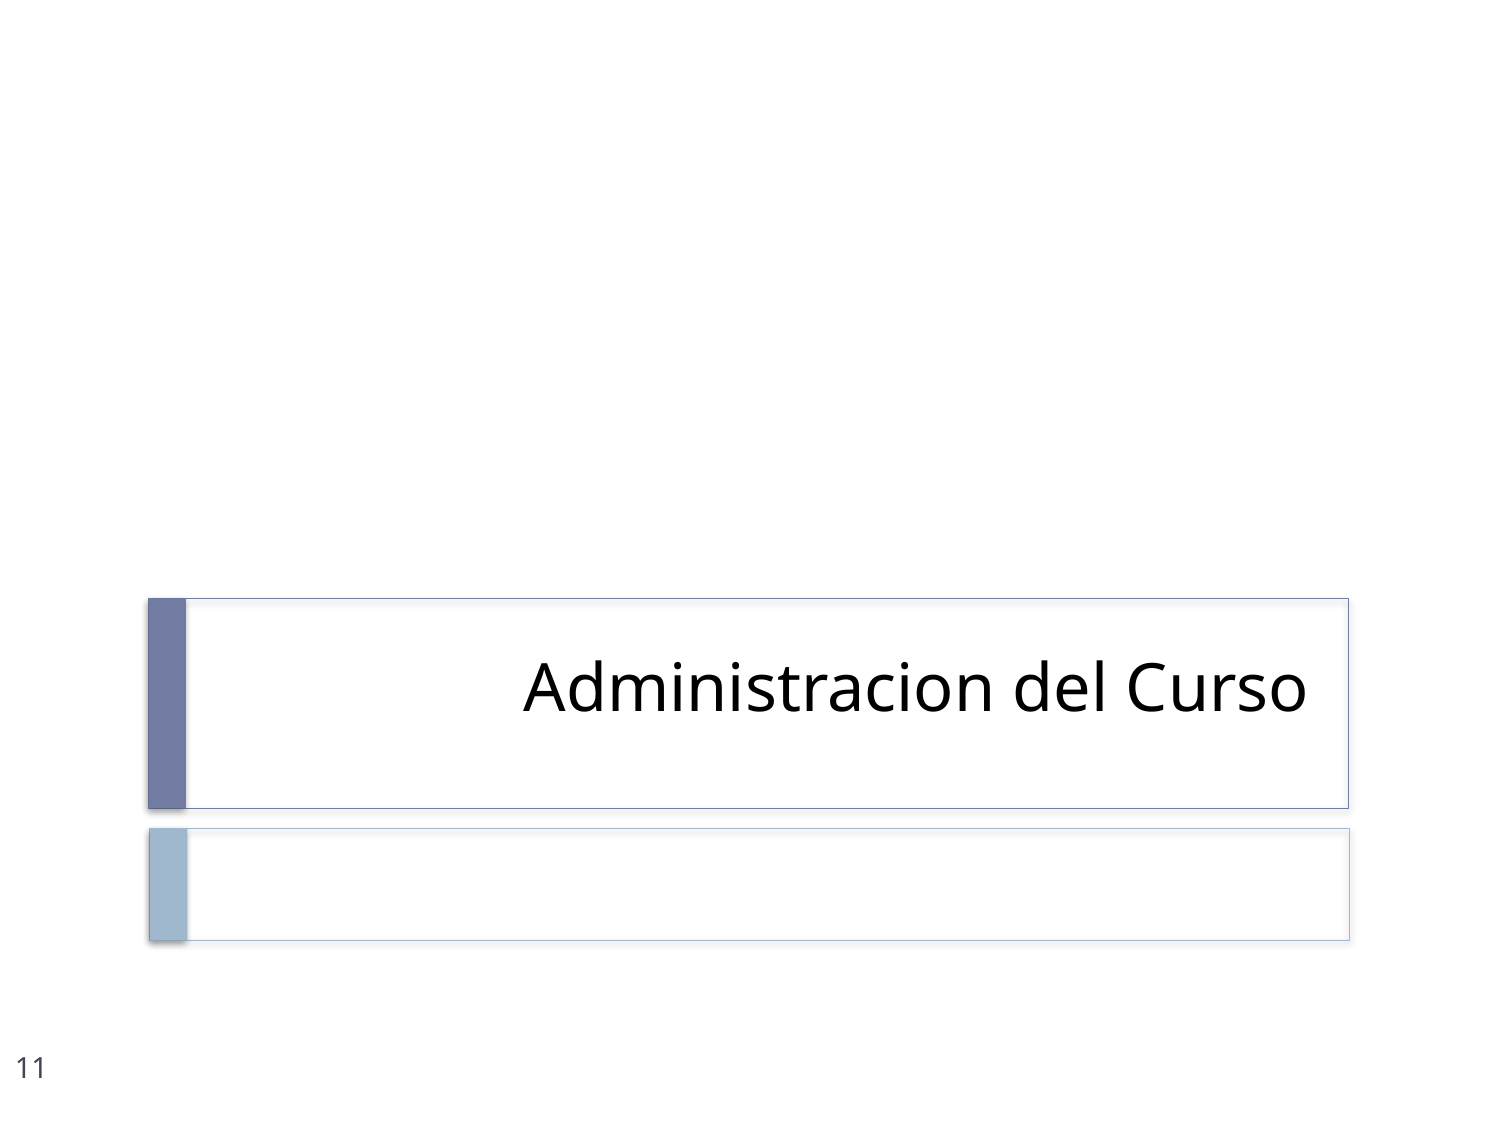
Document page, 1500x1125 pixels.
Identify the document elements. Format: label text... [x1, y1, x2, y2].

slide_number 11 [0, 1042, 200, 1103]
title Administracion del Curso [200, 637, 1325, 800]
